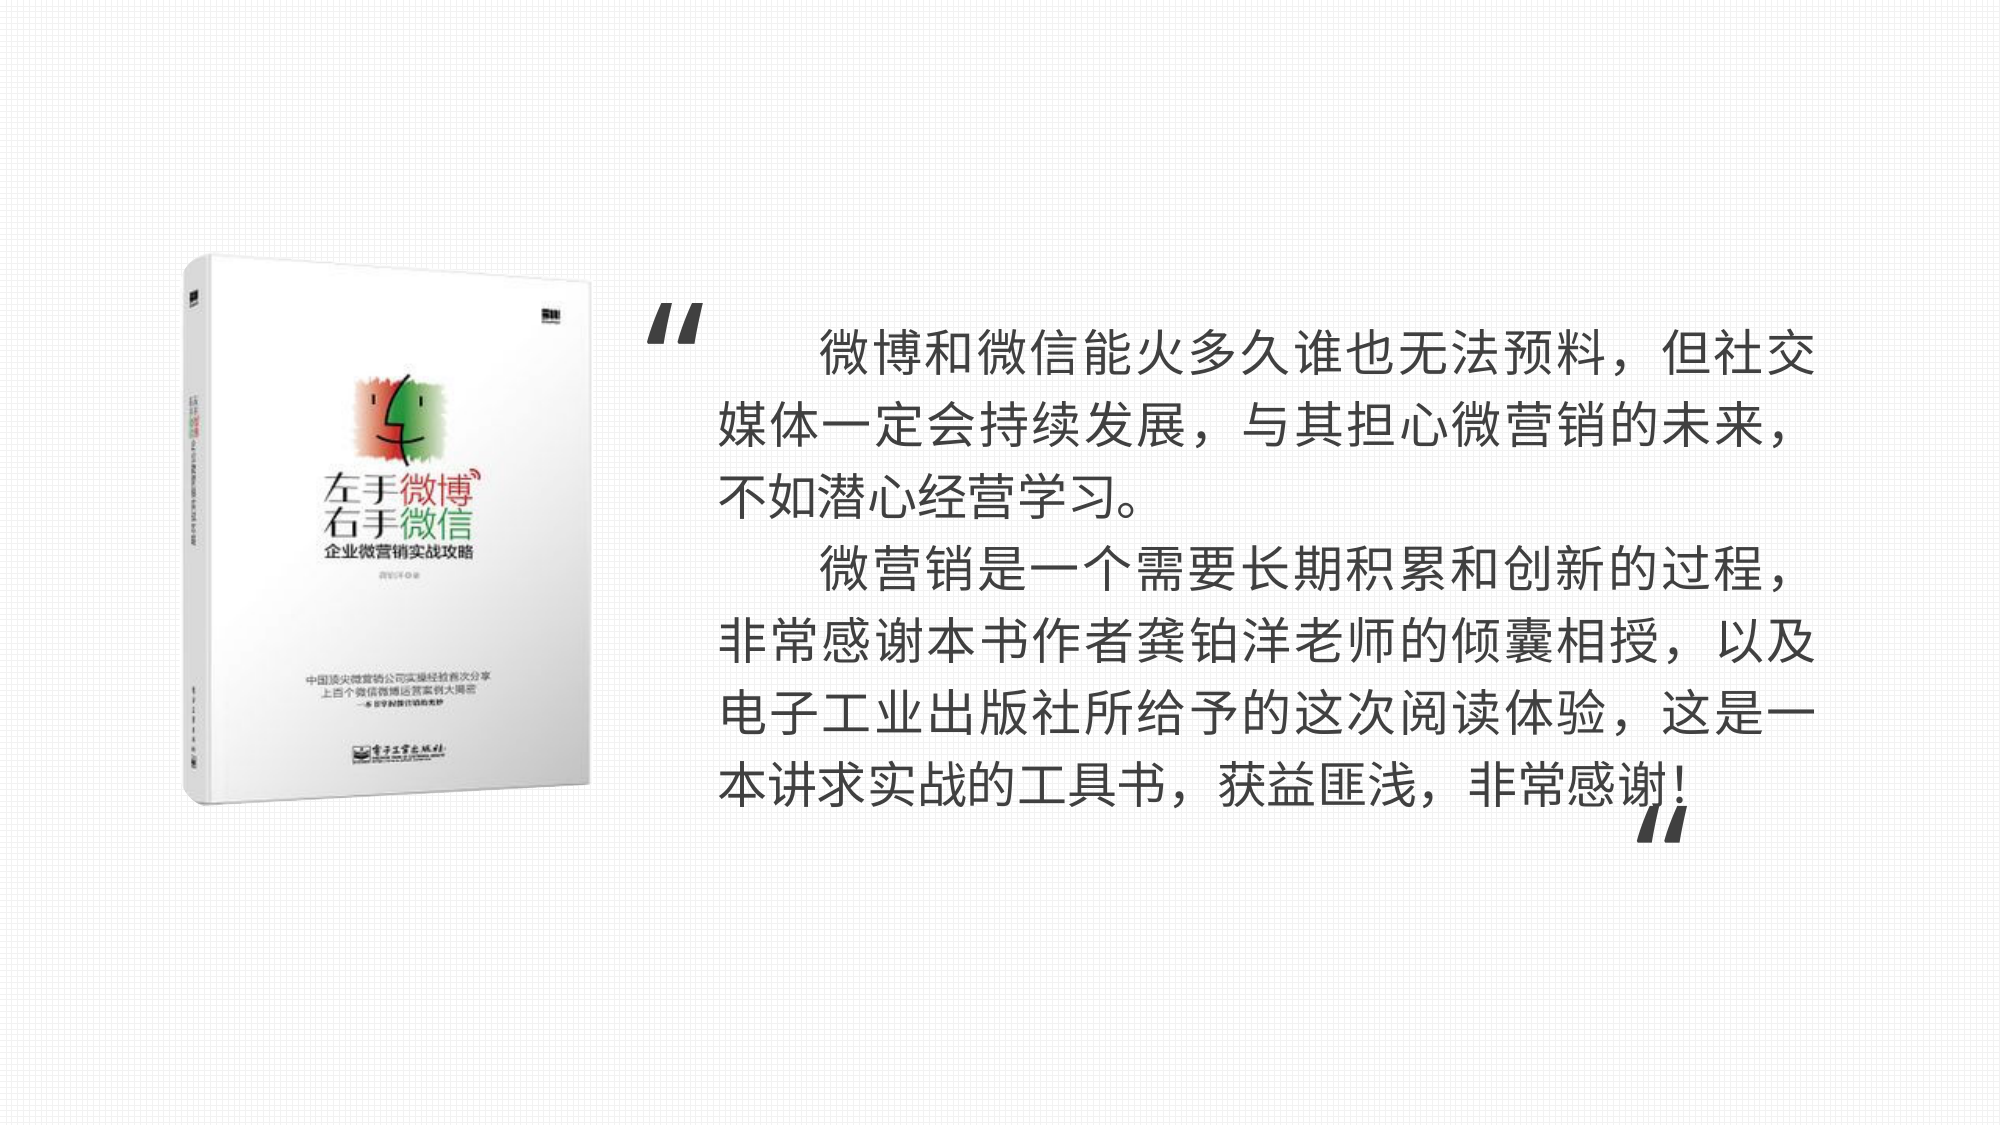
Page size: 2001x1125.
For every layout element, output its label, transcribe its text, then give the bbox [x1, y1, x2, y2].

text_box “ [1620, 755, 1740, 951]
picture [179, 252, 598, 806]
text_box “ [630, 248, 750, 464]
text_box 微博和微信能火多久谁也无法预料，但社交媒体一定会持续发展，与其担心微营销的未来，不如潜心经营学习。 微营销是一个需要长期积累和创新的过程，非常感谢本书作者龚铂洋老师的倾囊相授，以及电子工业出版社所给予的这次阅读体验，这是一本讲求实战的工具书，获益匪浅，非常感谢！ [702, 302, 1832, 894]
